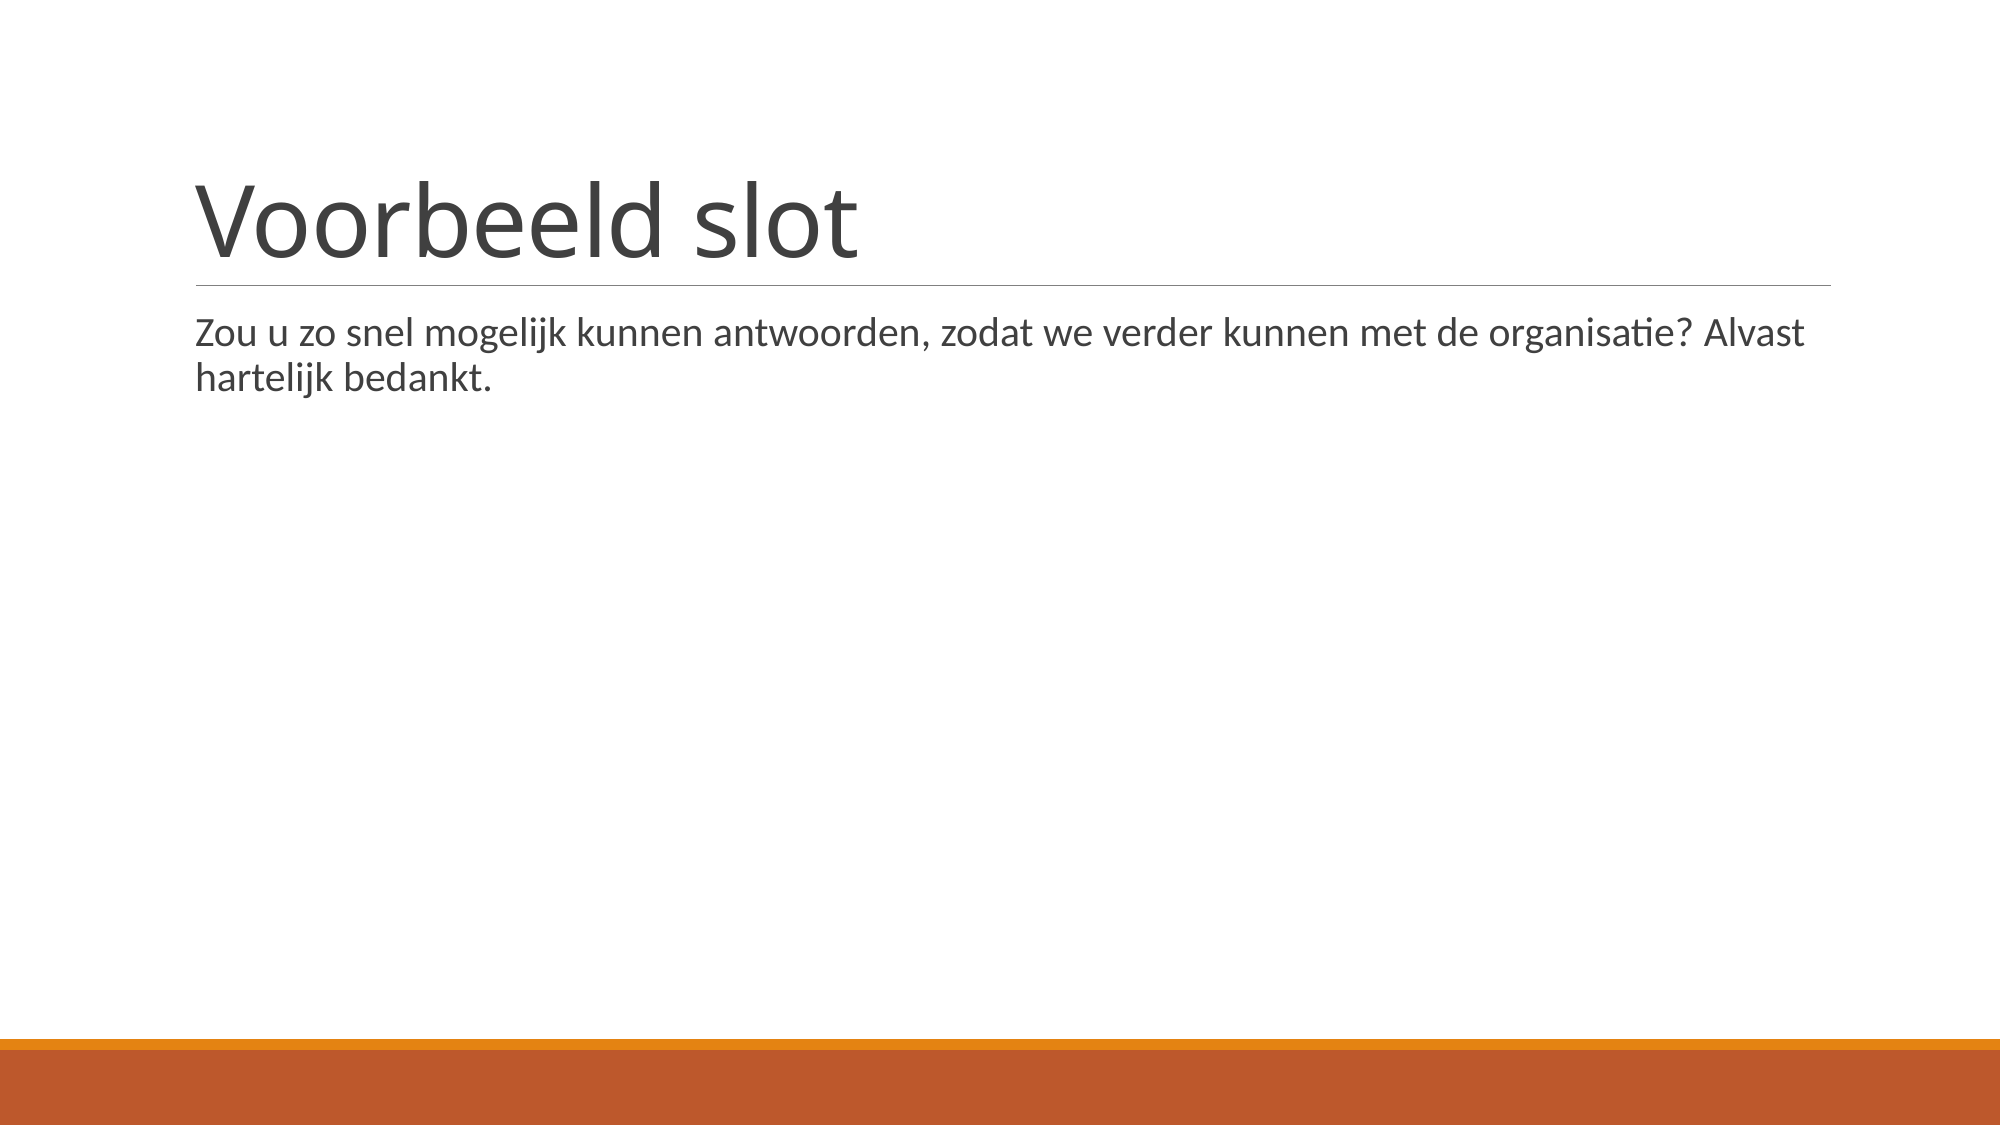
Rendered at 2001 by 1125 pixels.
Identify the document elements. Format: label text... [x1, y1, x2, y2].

title Voorbeeld slot [180, 47, 1830, 285]
list Zou u zo snel mogelijk kunnen antwoorden, zodat we verder kunnen met de organisatie? Alvast hartelijk bedankt. [180, 302, 1830, 963]
